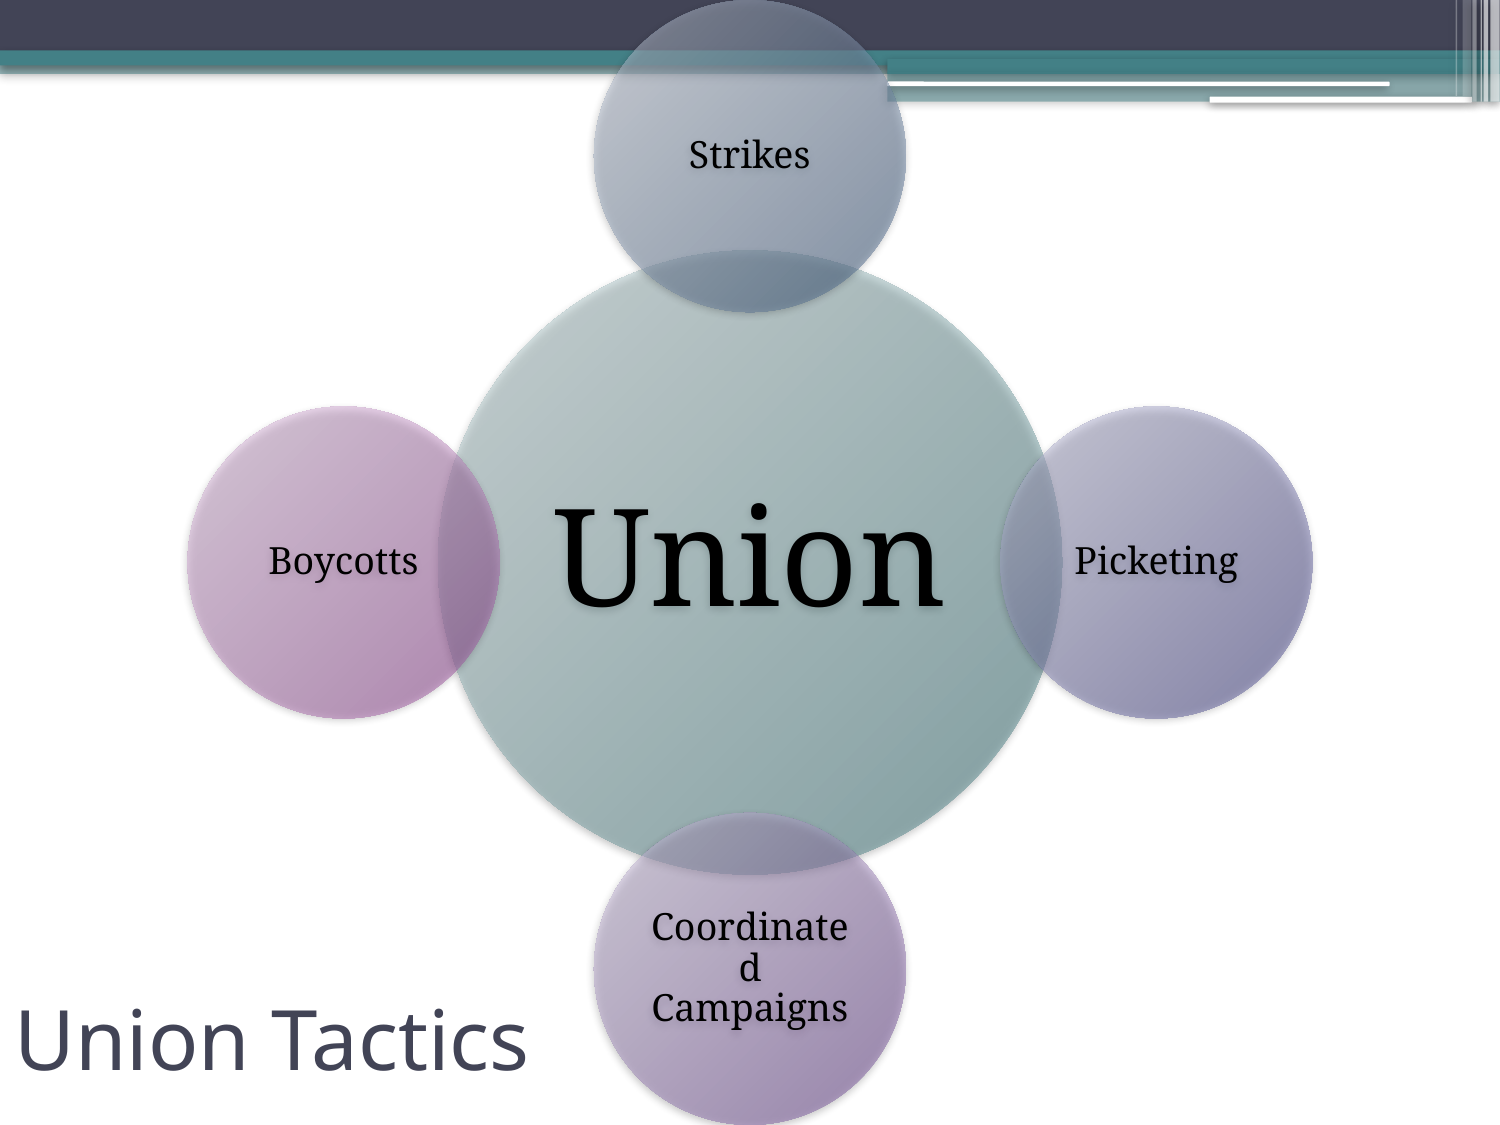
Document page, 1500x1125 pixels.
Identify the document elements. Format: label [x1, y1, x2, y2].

list [0, 0, 1500, 1125]
